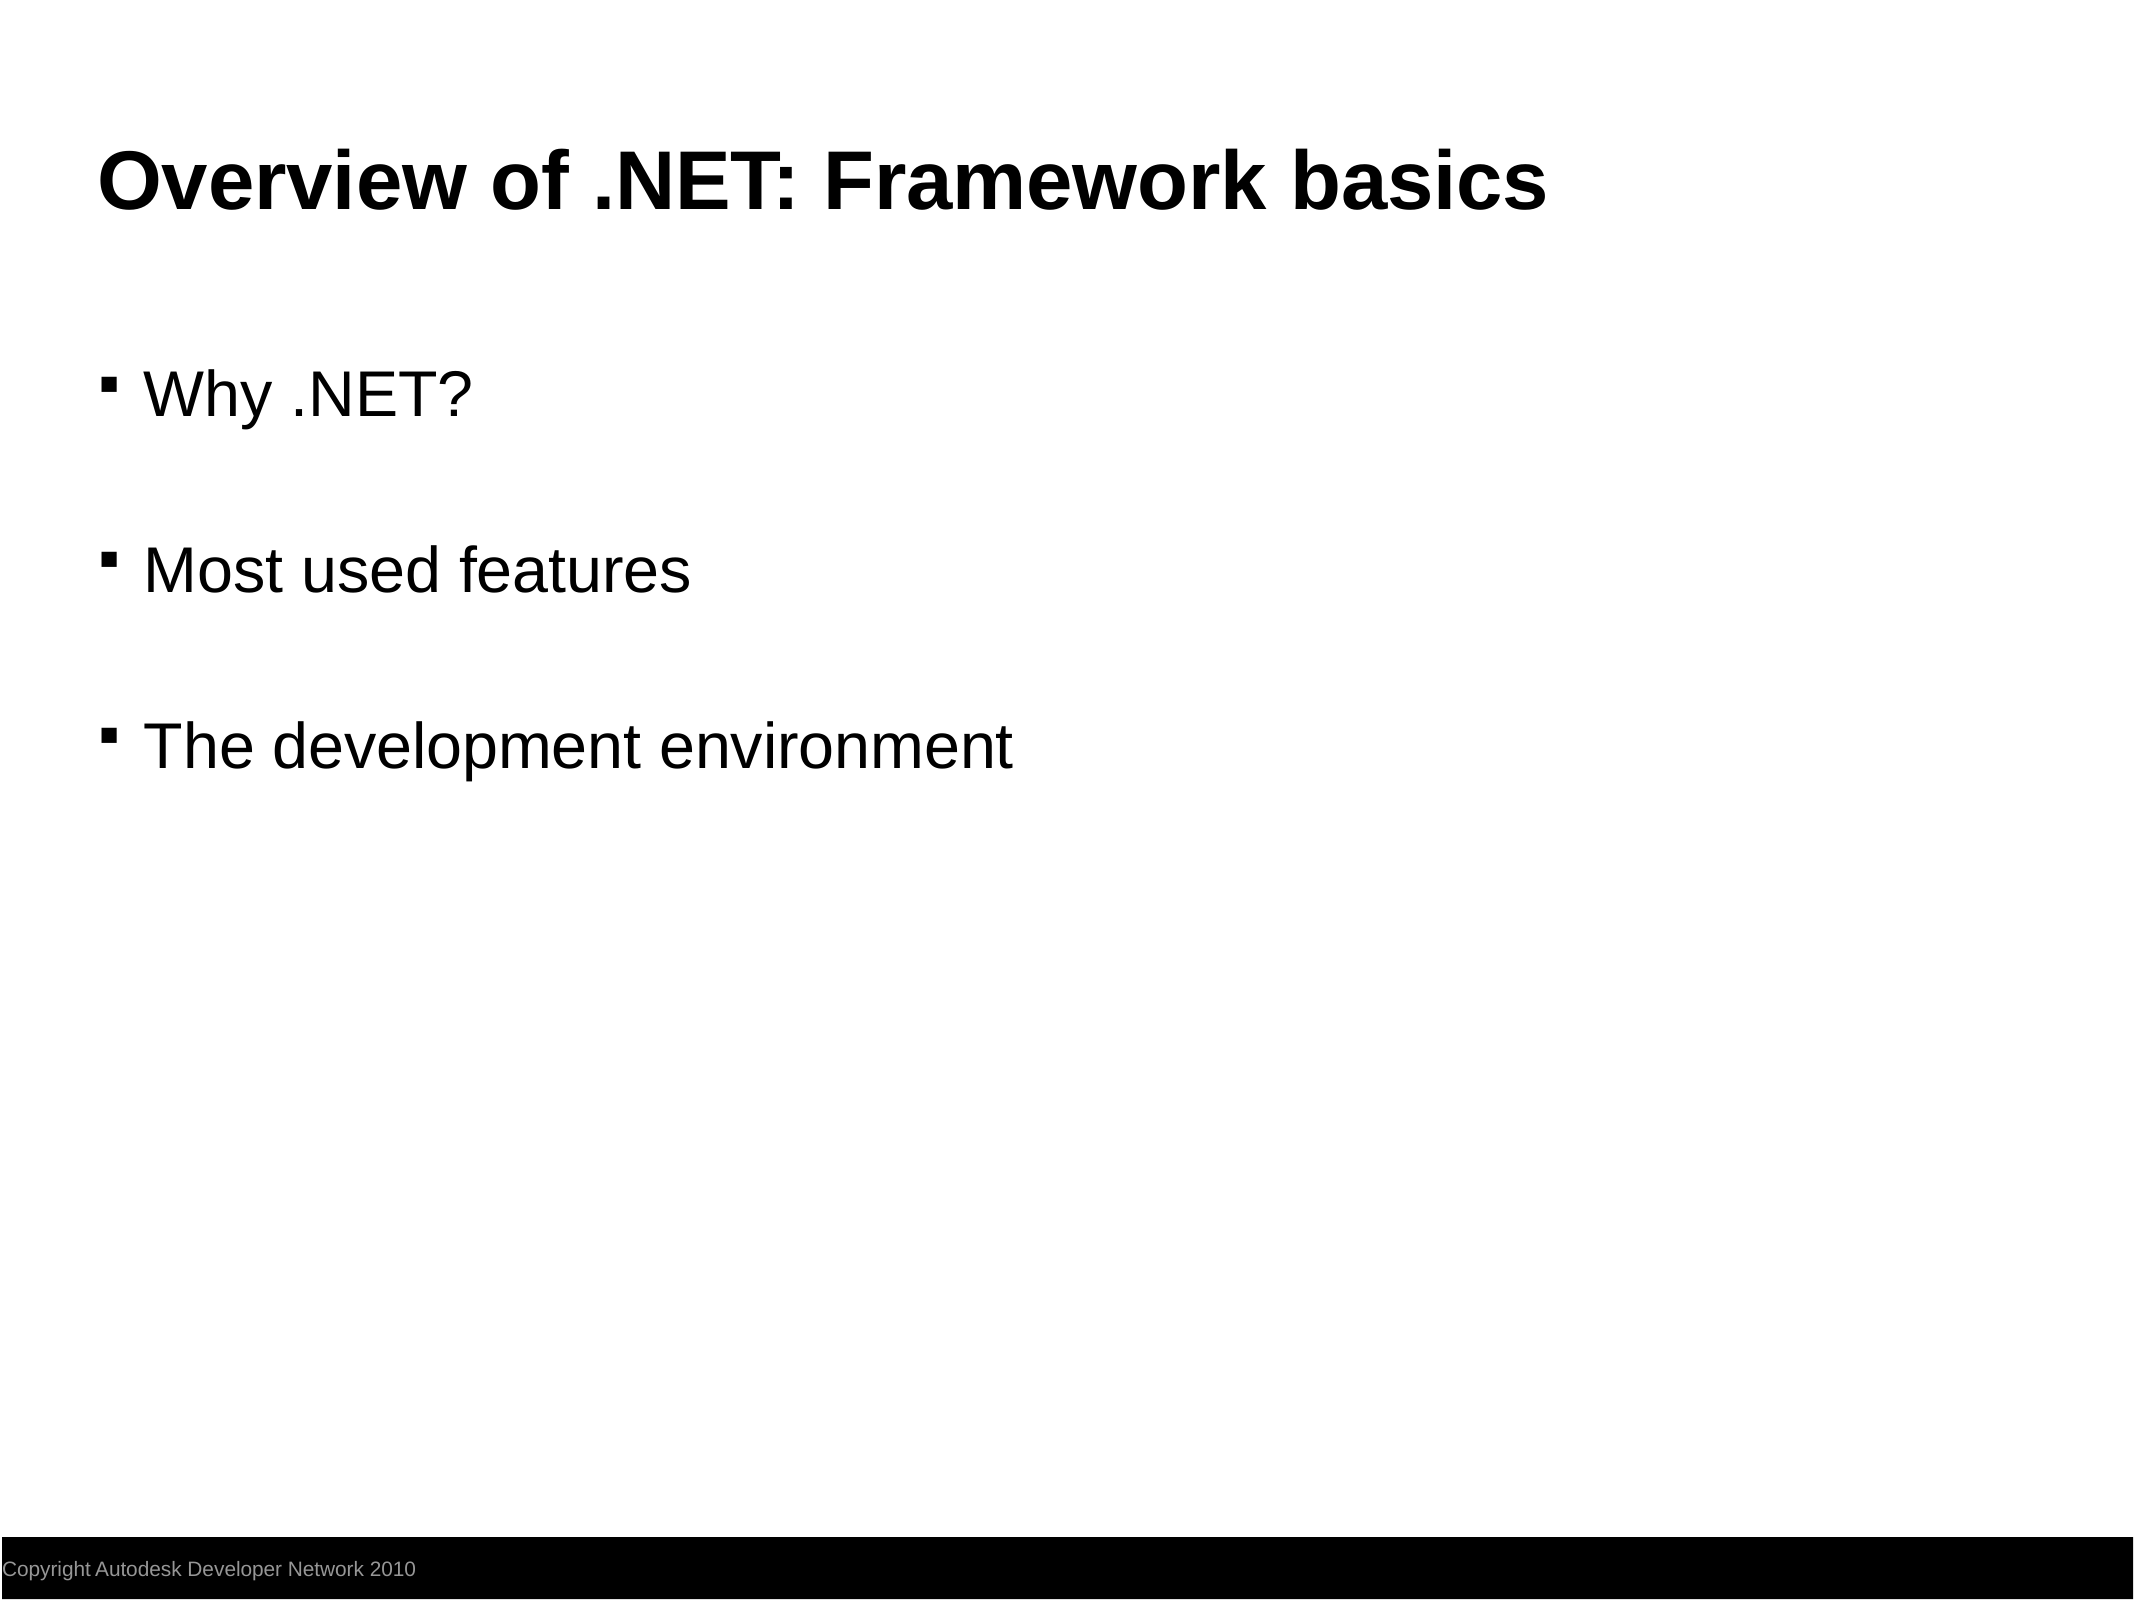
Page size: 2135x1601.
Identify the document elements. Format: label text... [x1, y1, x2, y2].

title Overview of .NET: Framework basics [96, 59, 2028, 293]
list Why .NET? Most used features The development environment [96, 351, 2028, 1452]
